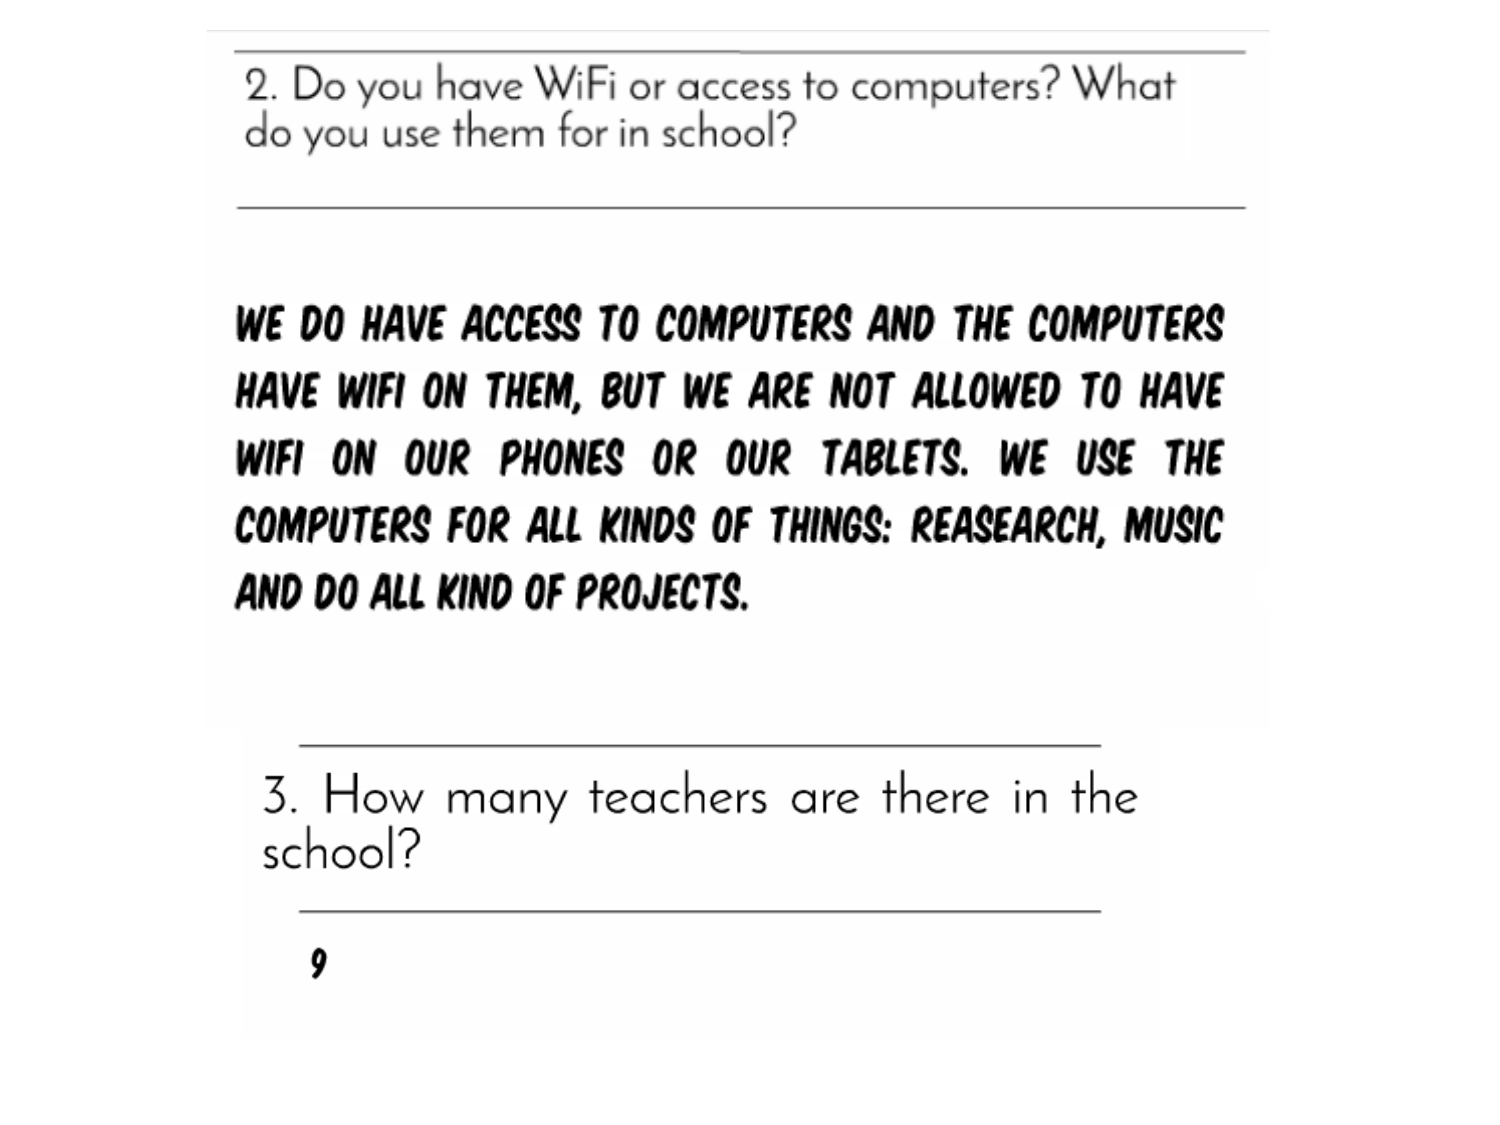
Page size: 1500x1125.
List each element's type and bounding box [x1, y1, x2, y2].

picture [206, 30, 1270, 1038]
